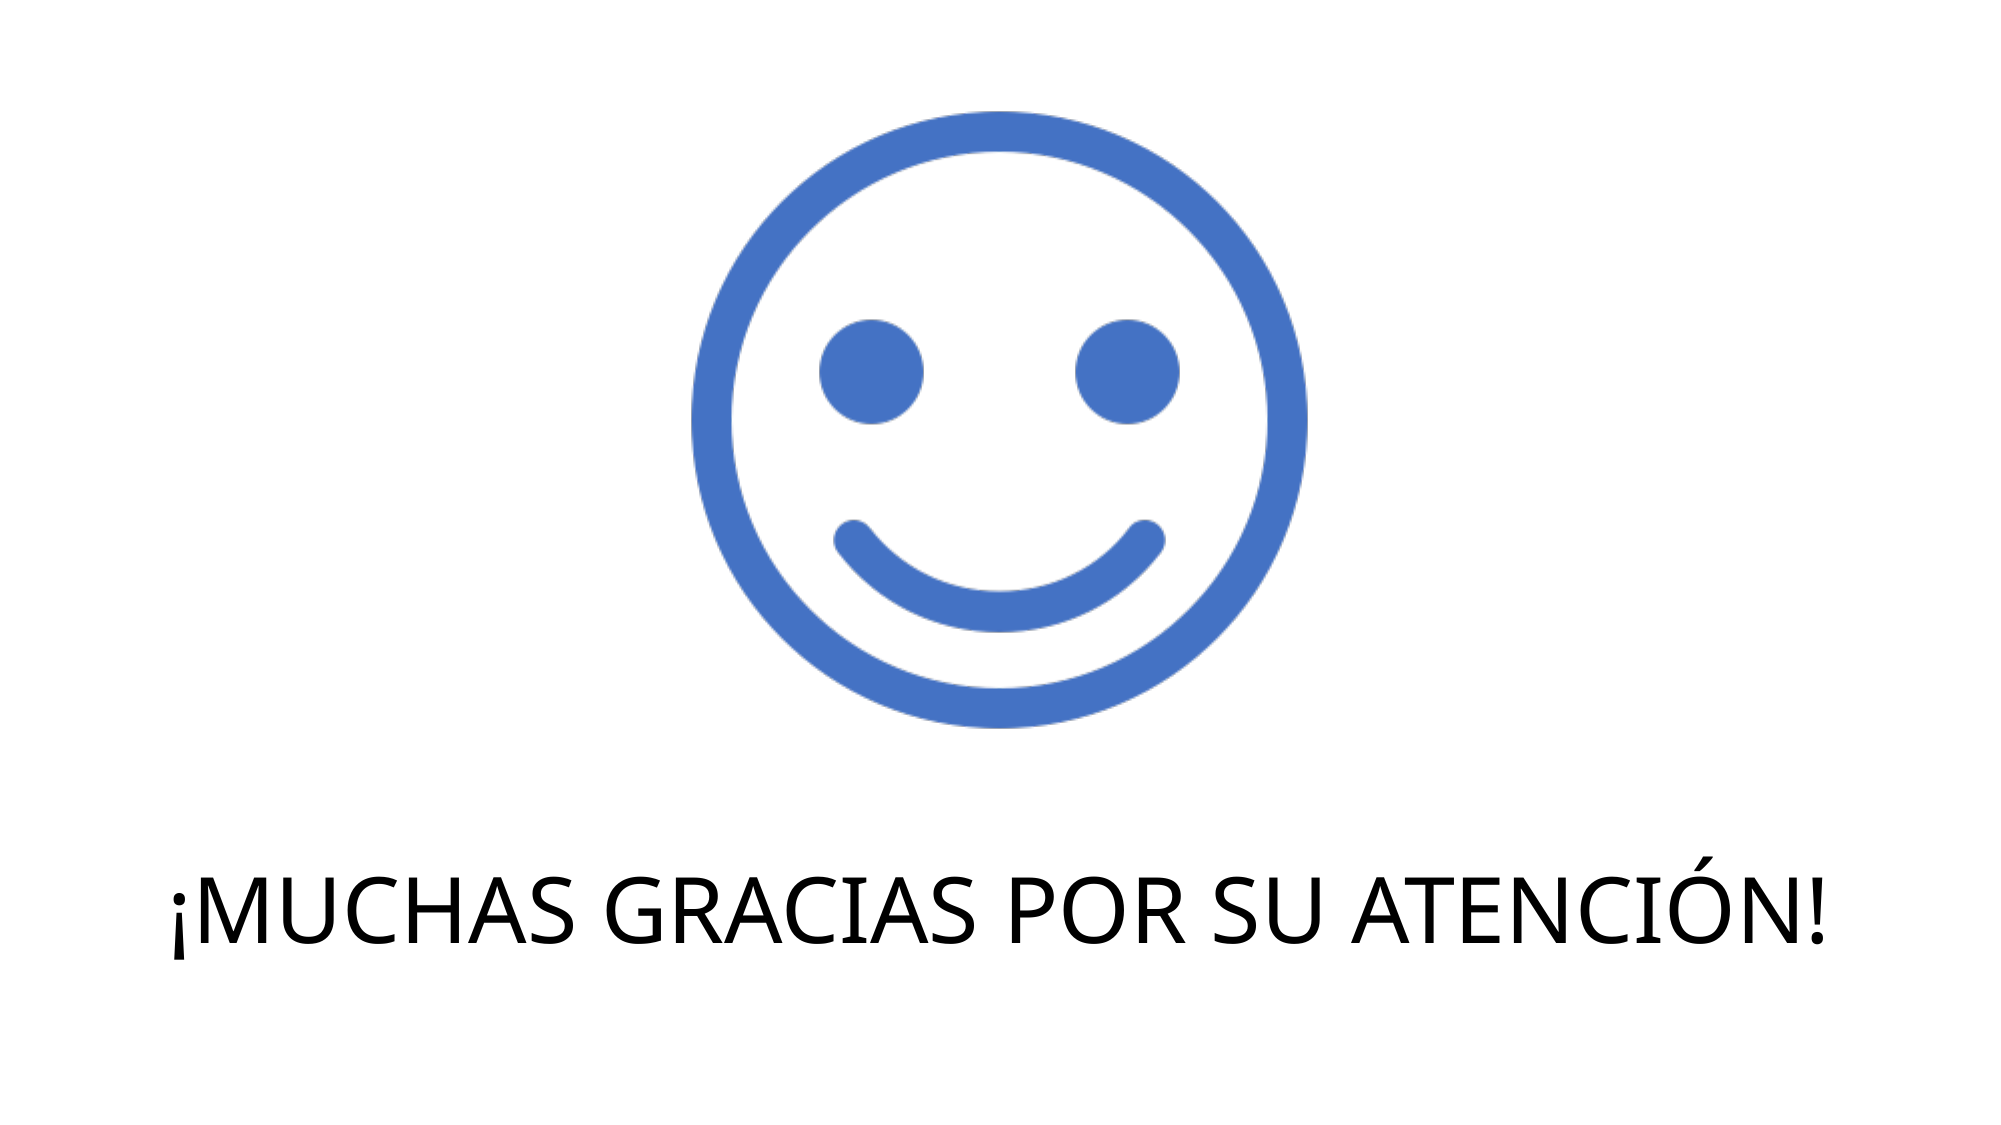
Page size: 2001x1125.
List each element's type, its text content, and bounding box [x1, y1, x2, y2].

title ¡MUCHAS GRACIAS POR SU ATENCIÓN! [137, 804, 1863, 1023]
picture [616, 36, 1384, 805]
